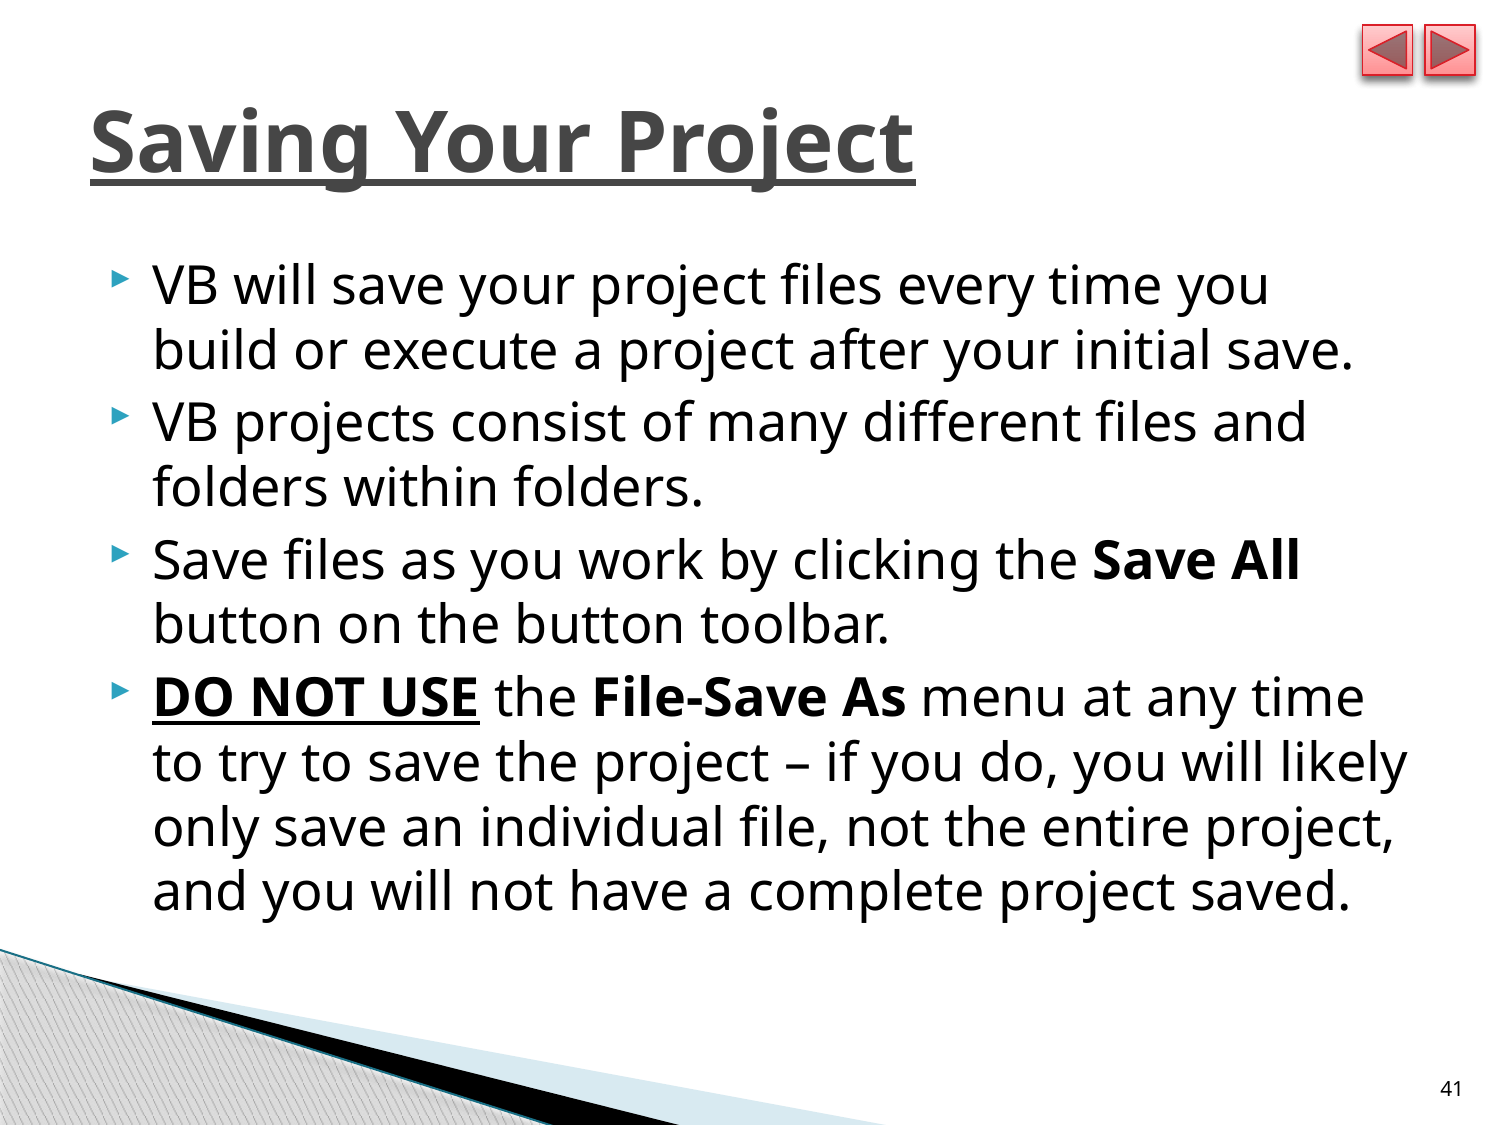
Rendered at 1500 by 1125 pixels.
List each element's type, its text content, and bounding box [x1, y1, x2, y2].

slide_number 41 [1418, 1051, 1479, 1112]
title Saving Your Project [75, 45, 1425, 233]
list VB will save your project files every time you build or execute a project after your initial save. VB projects consist of many different files and folders within folders. Save files as you work by clicking the Save All button on the button toolbar. DO NOT USE the File-Save As menu at any time to try to save the project – if you do, you will likely only save an individual file, not the entire project, and you will not have a complete project saved. [74, 242, 1426, 986]
